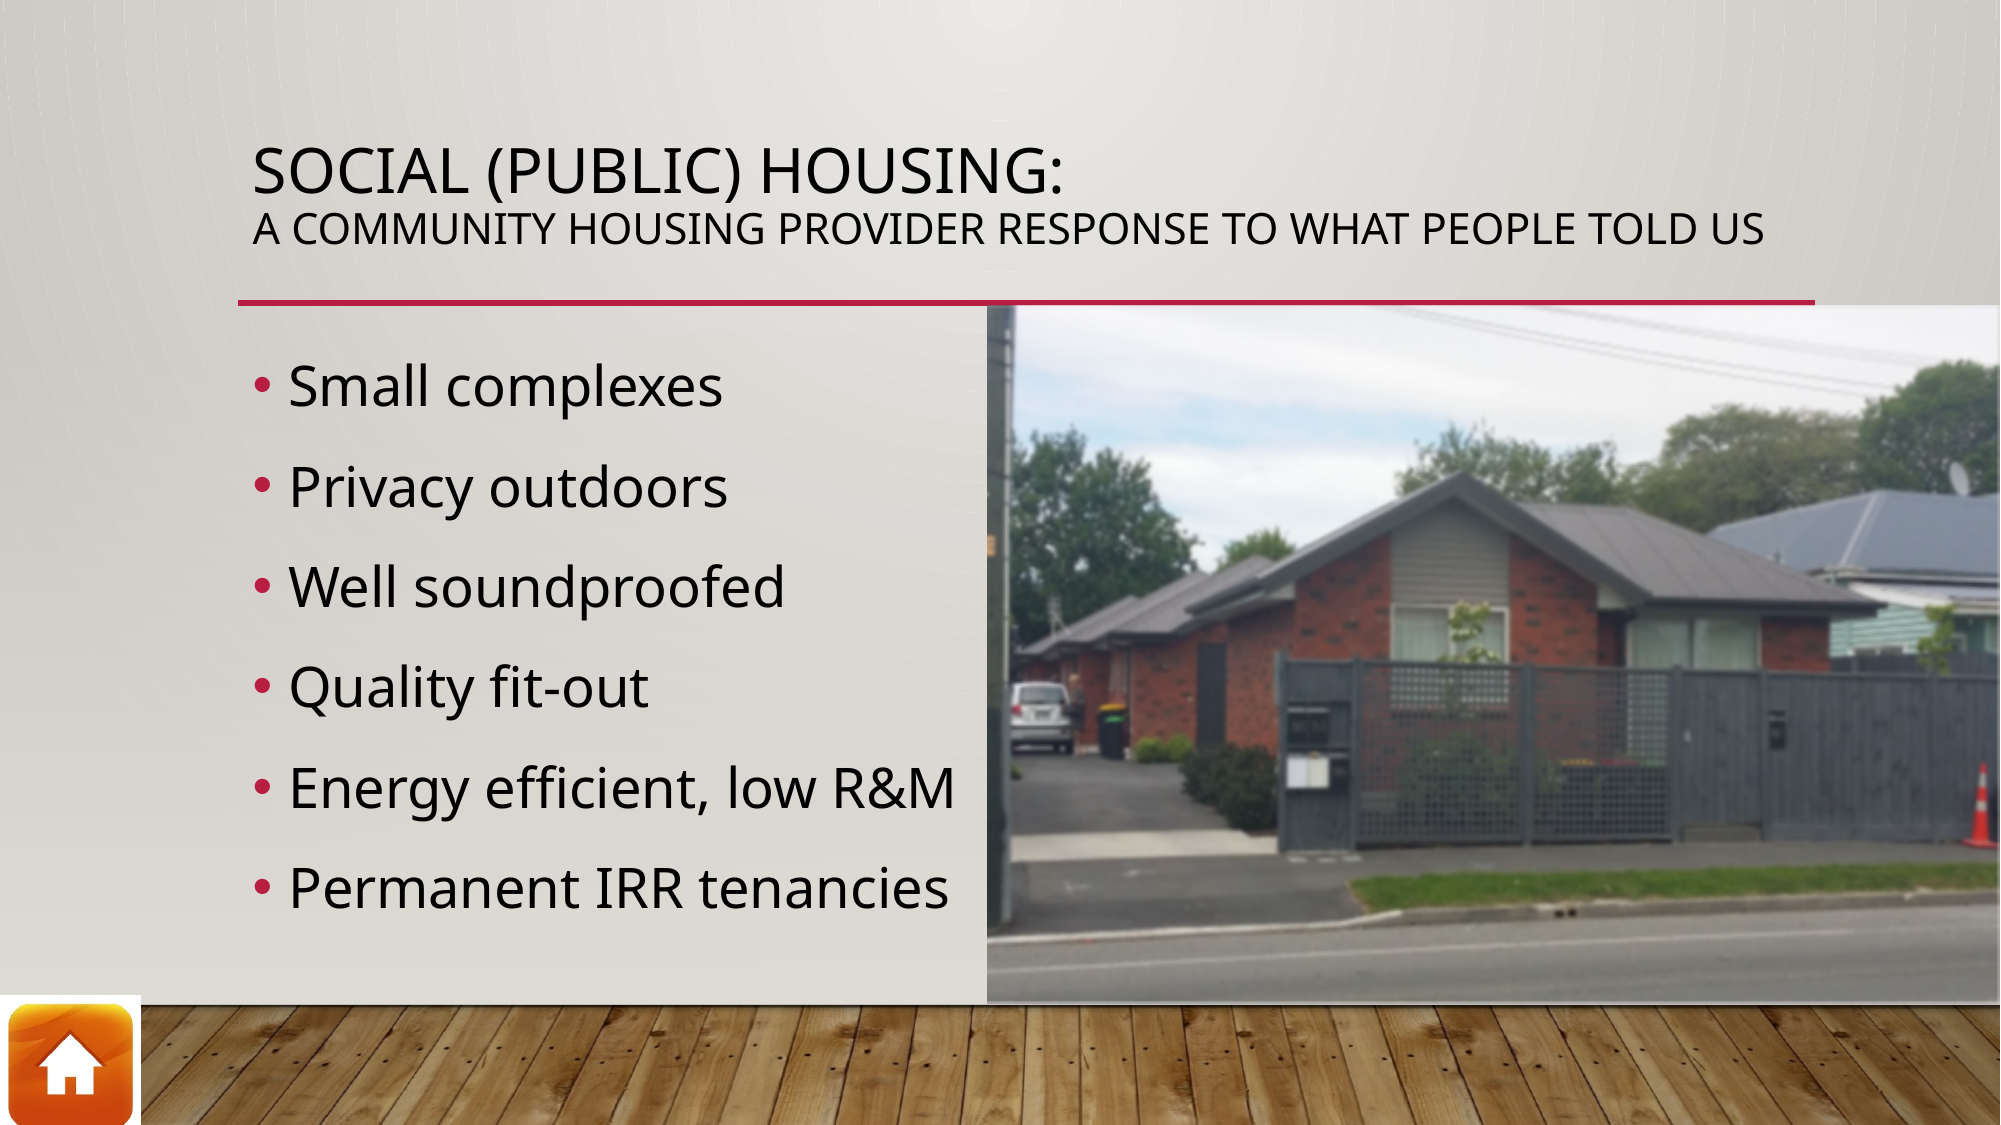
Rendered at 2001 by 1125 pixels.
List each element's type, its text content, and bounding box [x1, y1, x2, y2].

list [987, 305, 2000, 1005]
title Social (public) housing: a community housing provider response to what people told us [237, 132, 1814, 306]
list Small complexes Privacy outdoors Well soundproofed Quality fit-out Energy efficient, low R&M Permanent IRR tenancies [237, 329, 987, 993]
picture [0, 994, 2000, 1125]
